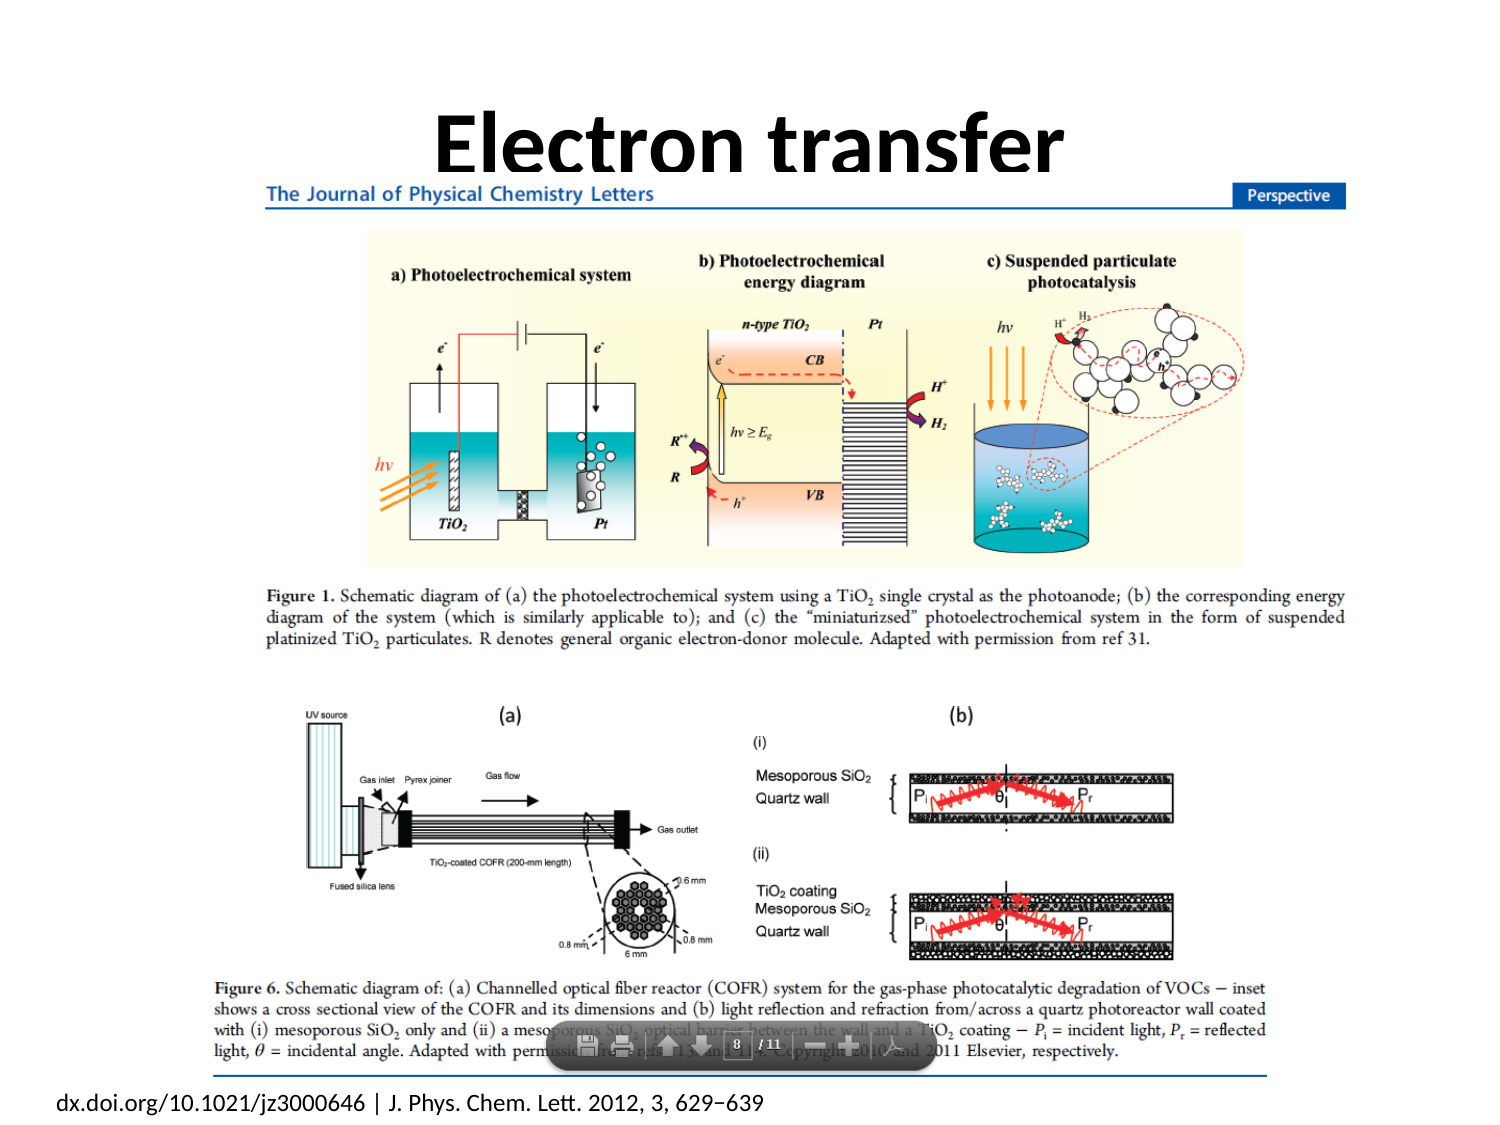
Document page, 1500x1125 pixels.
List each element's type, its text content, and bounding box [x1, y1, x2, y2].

title Electron transfer [75, 45, 1425, 233]
picture [262, 172, 1361, 658]
picture [208, 679, 1292, 1079]
text_box dx.doi.org/10.1021/jz3000646 | J. Phys. Chem. Lett. 2012, 3, 629−639 [41, 1079, 792, 1125]
